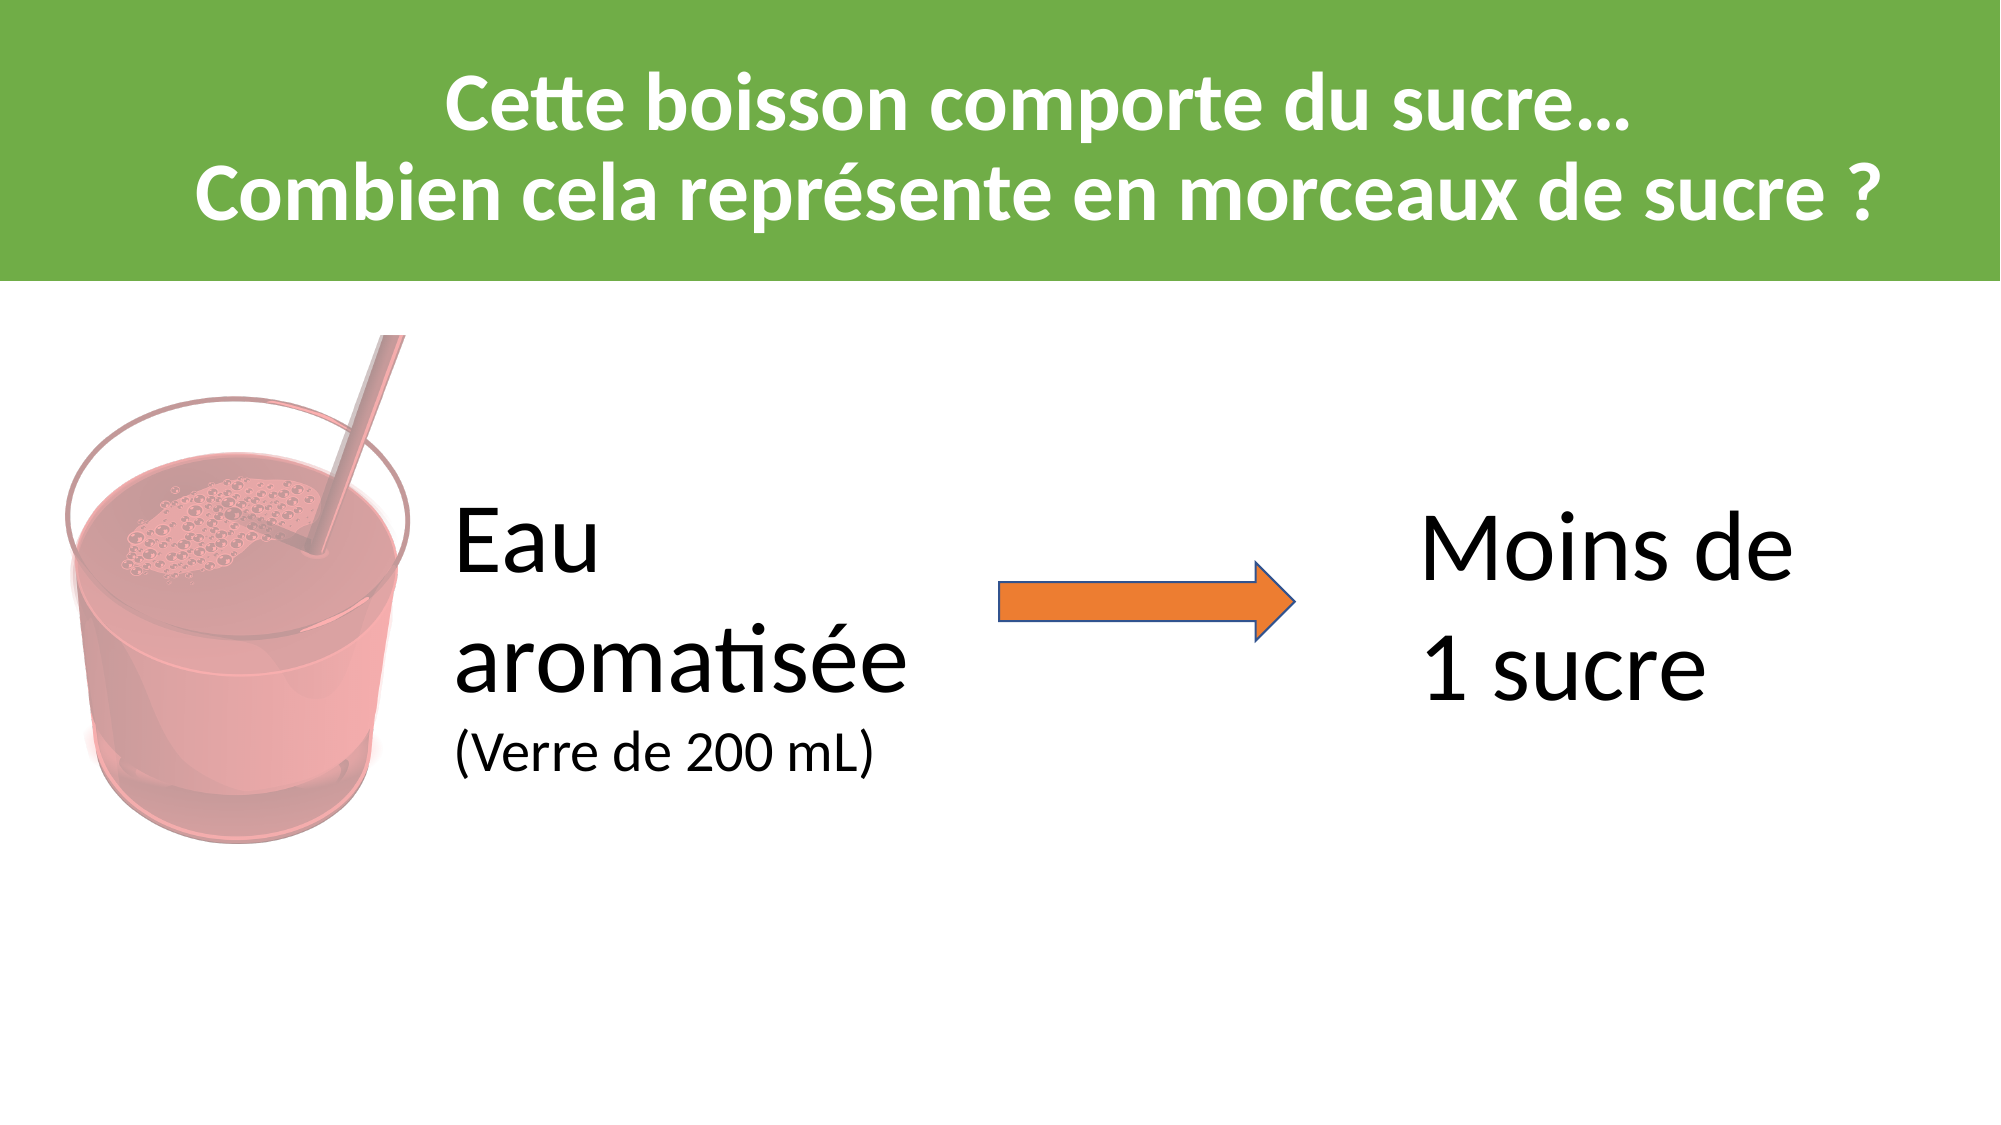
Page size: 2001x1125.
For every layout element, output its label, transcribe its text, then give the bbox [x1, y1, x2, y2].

text_box [999, 562, 1295, 641]
text_box Eau aromatisée (Verre de 200 mL) [438, 465, 1036, 791]
picture [65, 335, 411, 844]
title Cette boisson comporte du sucre… Combien cela représente en morceaux de sucre ? [164, 27, 1917, 246]
text_box [0, 0, 2000, 281]
text_box Moins de 1 sucre [1403, 472, 2000, 728]
